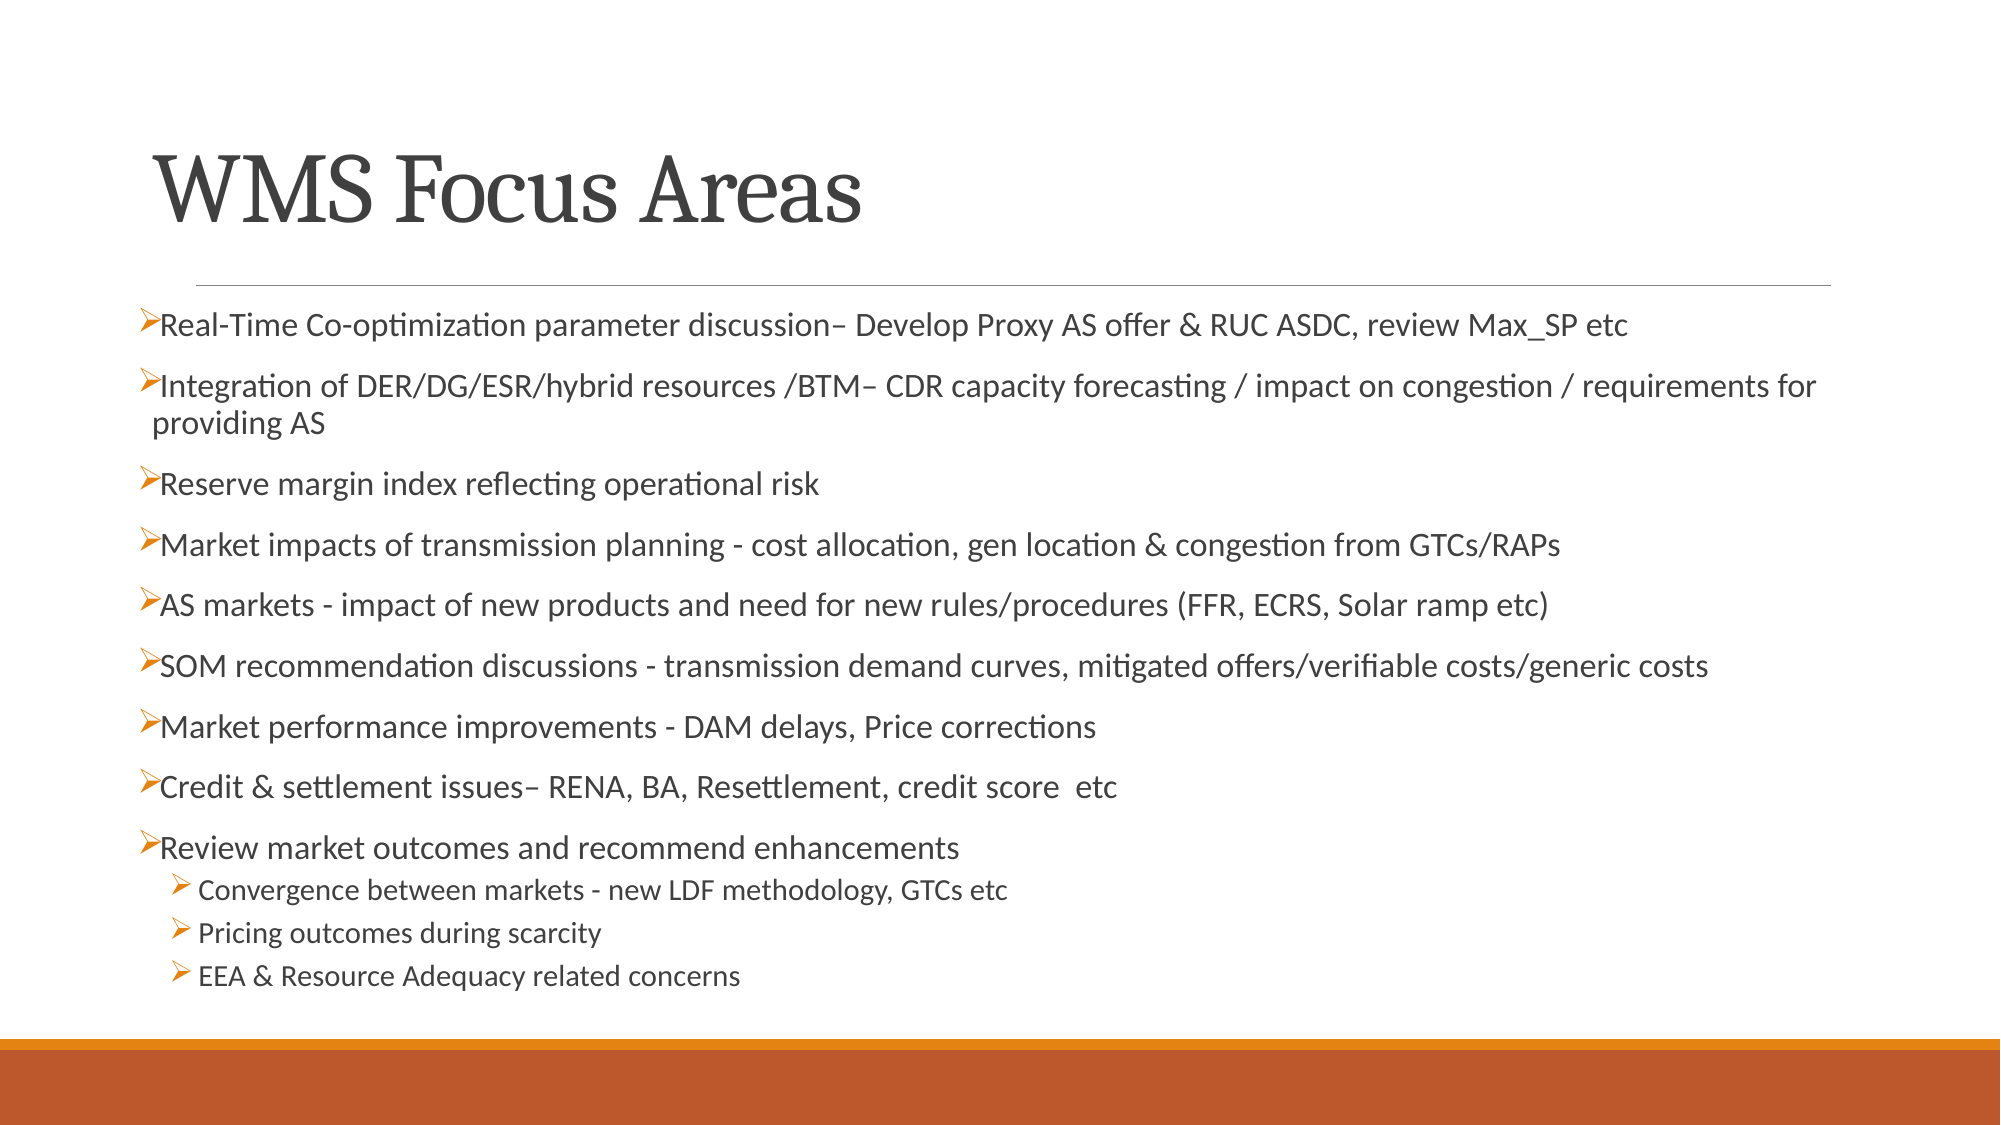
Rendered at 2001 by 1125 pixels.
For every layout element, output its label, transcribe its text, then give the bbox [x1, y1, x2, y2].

title WMS Focus Areas [137, 41, 1863, 251]
list Real-Time Co-optimization parameter discussion– Develop Proxy AS offer & RUC ASDC, review Max_SP etc Integration of DER/DG/ESR/hybrid resources /BTM– CDR capacity forecasting / impact on congestion / requirements for providing AS Reserve margin index reflecting operational risk Market impacts of transmission planning - cost allocation, gen location & congestion from GTCs/RAPs AS markets - impact of new products and need for new rules/procedures (FFR, ECRS, Solar ramp etc) SOM recommendation discussions - transmission demand curves, mitigated offers/verifiable costs/generic costs Market performance improvements - DAM delays, Price corrections Credit & settlement issues– RENA, BA, Resettlement, credit score etc Review market outcomes and recommend enhancements Convergence between markets - new LDF methodology, GTCs etc Pricing outcomes during scarcity EEA & Resource Adequacy related concerns [137, 299, 1863, 1013]
